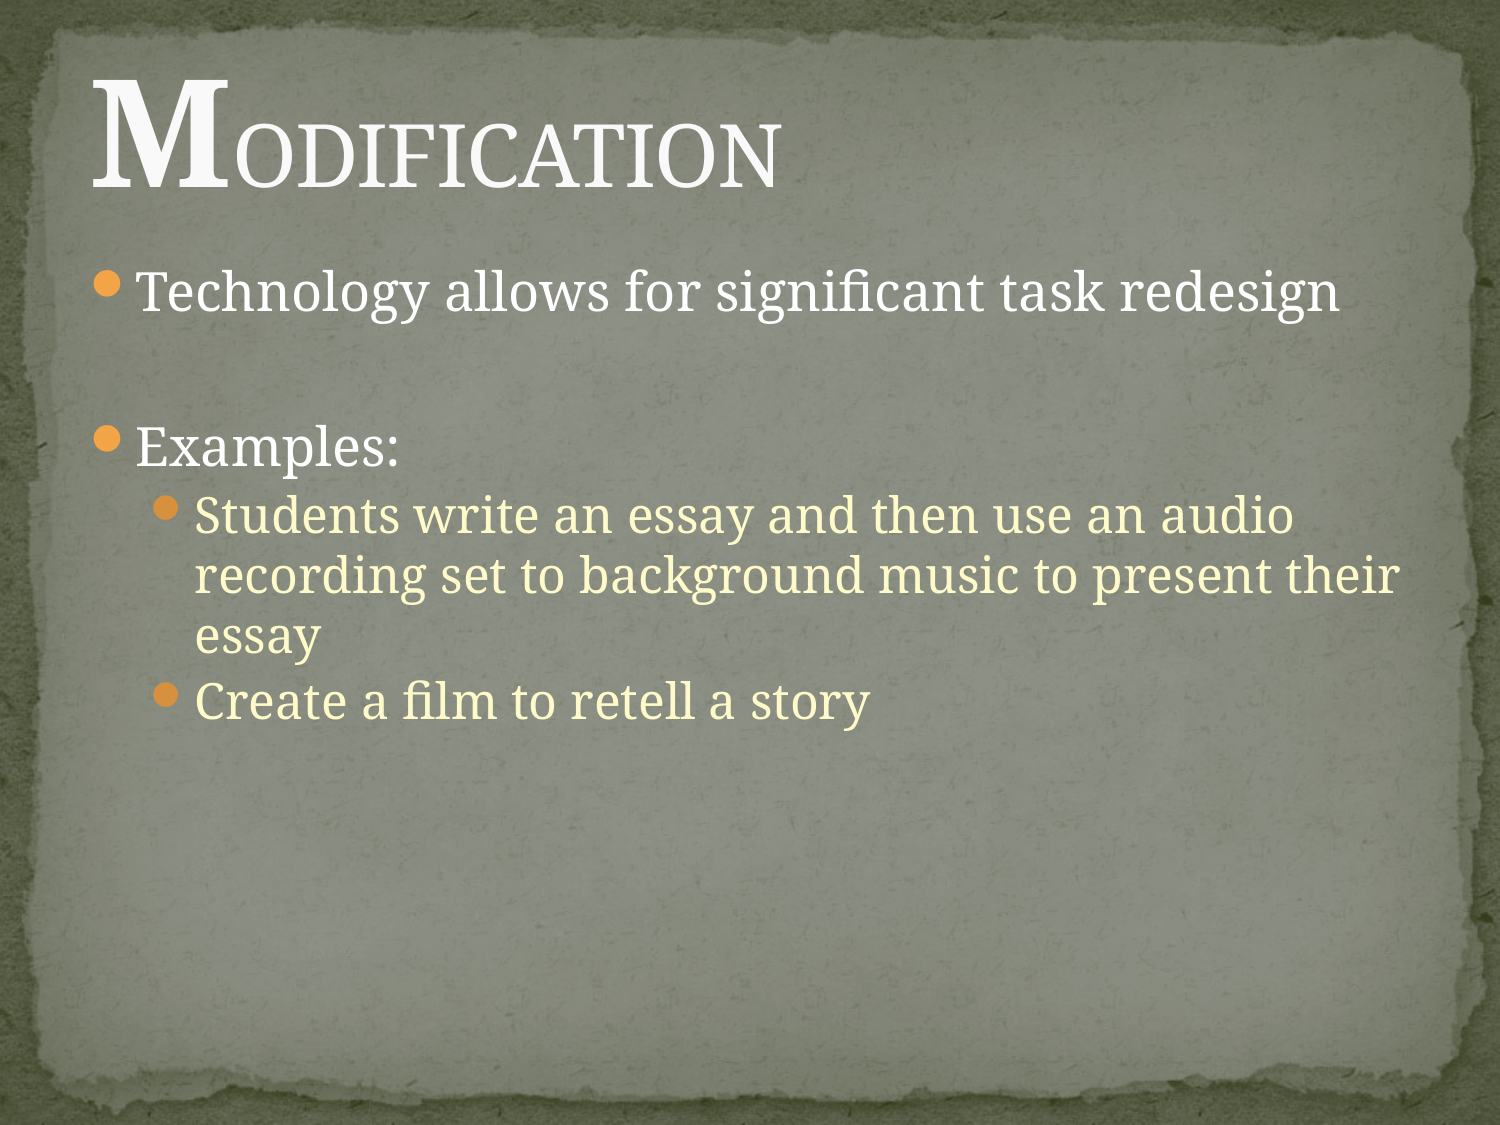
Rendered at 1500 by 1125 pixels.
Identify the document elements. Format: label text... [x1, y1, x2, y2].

title MODIFICATION [74, 24, 1425, 225]
list Technology allows for significant task redesign Examples: Students write an essay and then use an audio recording set to background music to present their essay Create a film to retell a story [75, 249, 1425, 1000]
